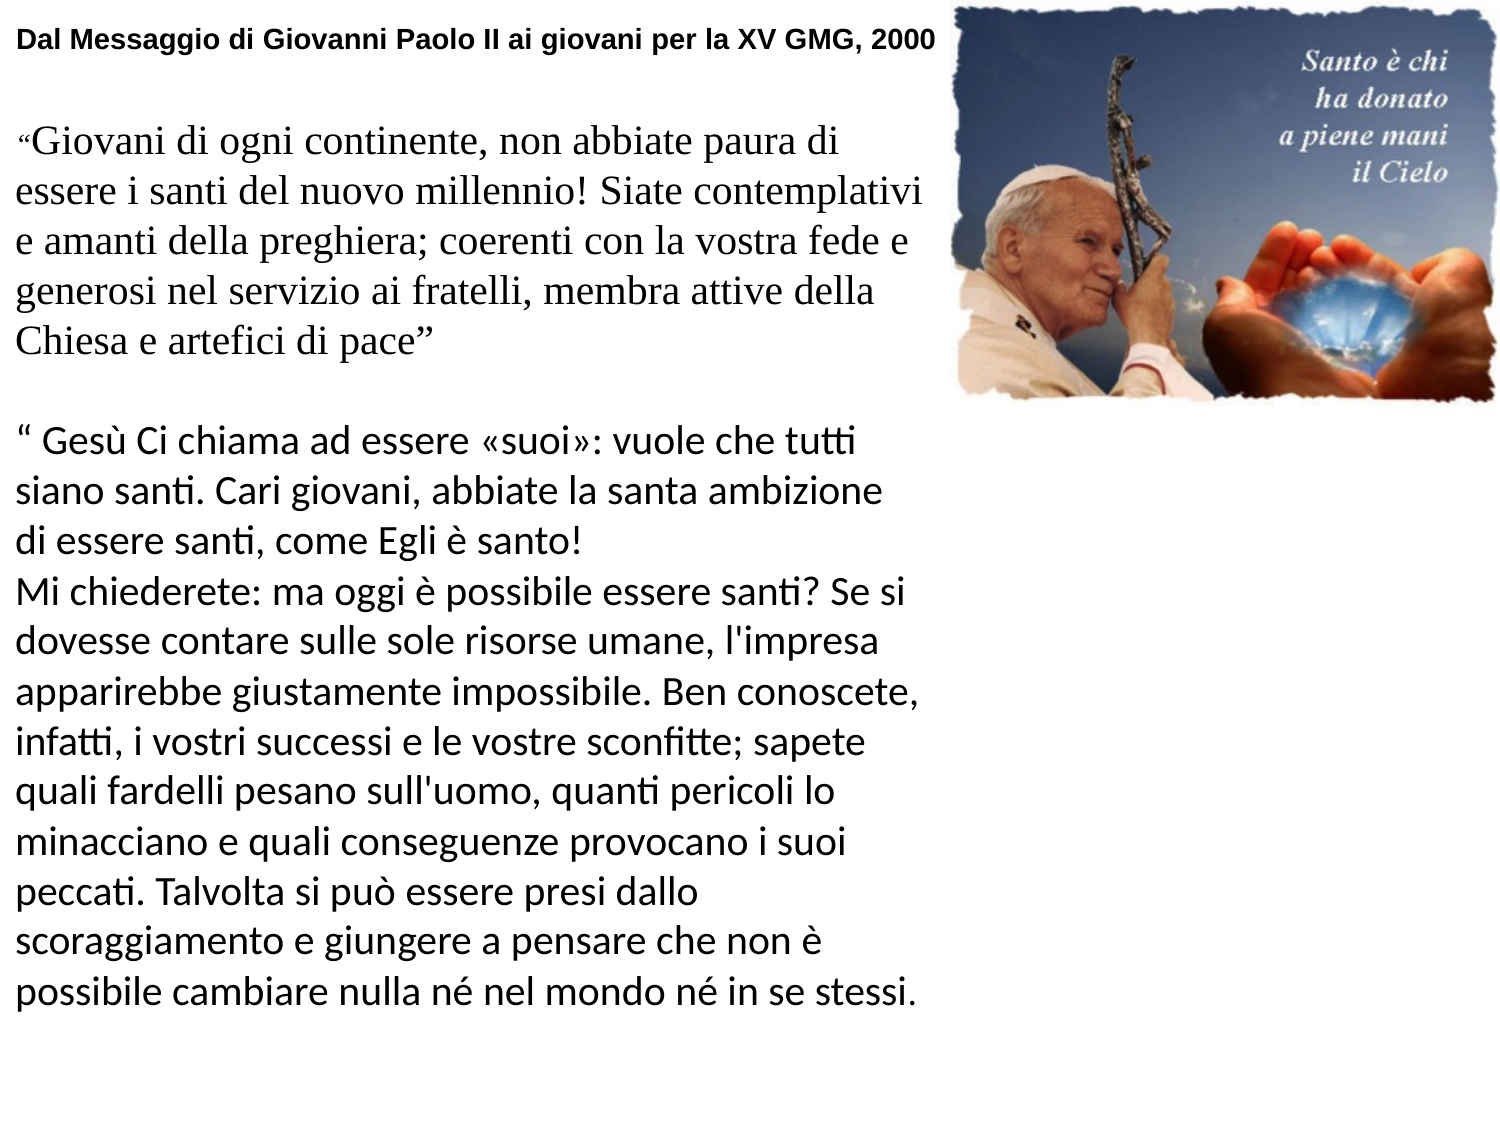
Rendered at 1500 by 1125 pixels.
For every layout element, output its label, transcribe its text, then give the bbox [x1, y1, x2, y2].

picture [950, 0, 1500, 406]
text_box “Giovani di ogni continente, non abbiate paura di essere i santi del nuovo millennio! Siate contemplativi e amanti della preghiera; coerenti con la vostra fede e generosi nel servizio ai fratelli, membra attive della Chiesa e artefici di pace” “ Gesù Ci chiama ad essere «suoi»: vuole che tutti siano santi. Cari giovani, abbiate la santa ambizione di essere santi, come Egli è santo! Mi chiederete: ma oggi è possibile essere santi? Se si dovesse contare sulle sole risorse umane, l'impresa apparirebbe giustamente impossibile. Ben conoscete, infatti, i vostri successi e le vostre sconfitte; sapete quali fardelli pesano sull'uomo, quanti pericoli lo minacciano e quali conseguenze provocano i suoi peccati. Talvolta si può essere presi dallo scoraggiamento e giungere a pensare che non è possibile cambiare nulla né nel mondo né in se stessi. [0, 105, 939, 1021]
text_box Dal Messaggio di Giovanni Paolo II ai giovani per la XV GMG, 2000 [0, 12, 945, 63]
